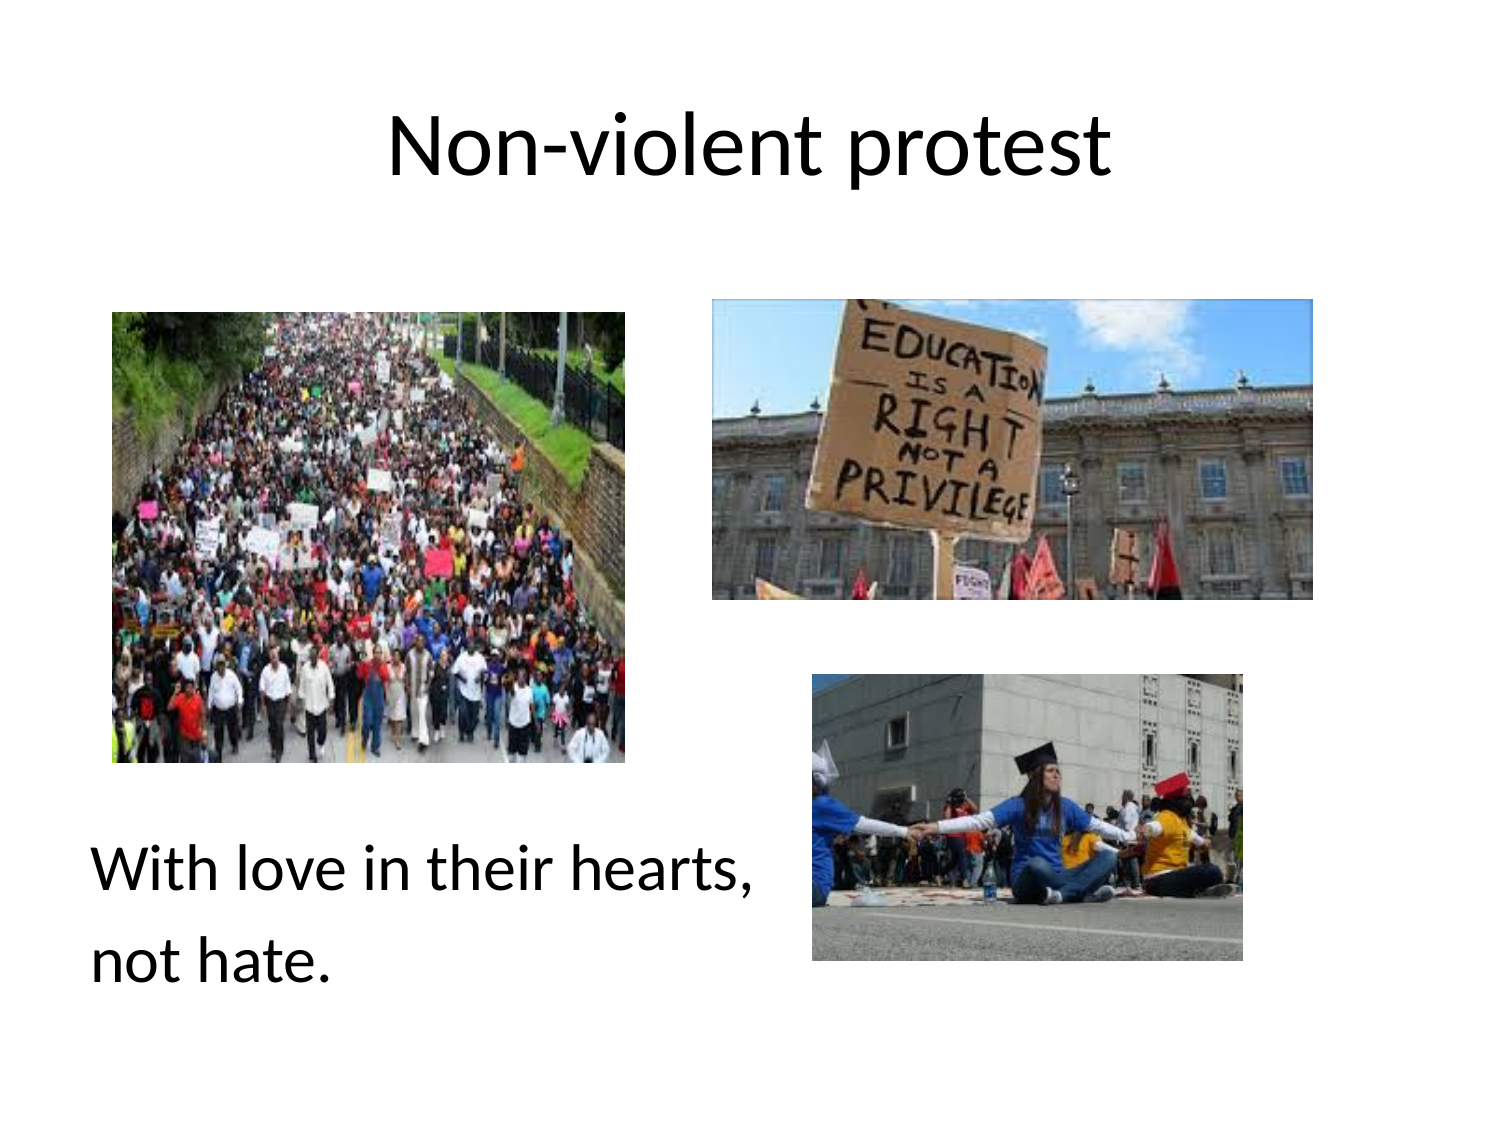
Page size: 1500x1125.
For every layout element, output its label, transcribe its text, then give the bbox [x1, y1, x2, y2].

title Non-violent protest [75, 45, 1425, 233]
list With love in their hearts, not hate. [75, 262, 1425, 1005]
picture [712, 299, 1313, 601]
picture [812, 674, 1243, 962]
picture [112, 312, 626, 763]
